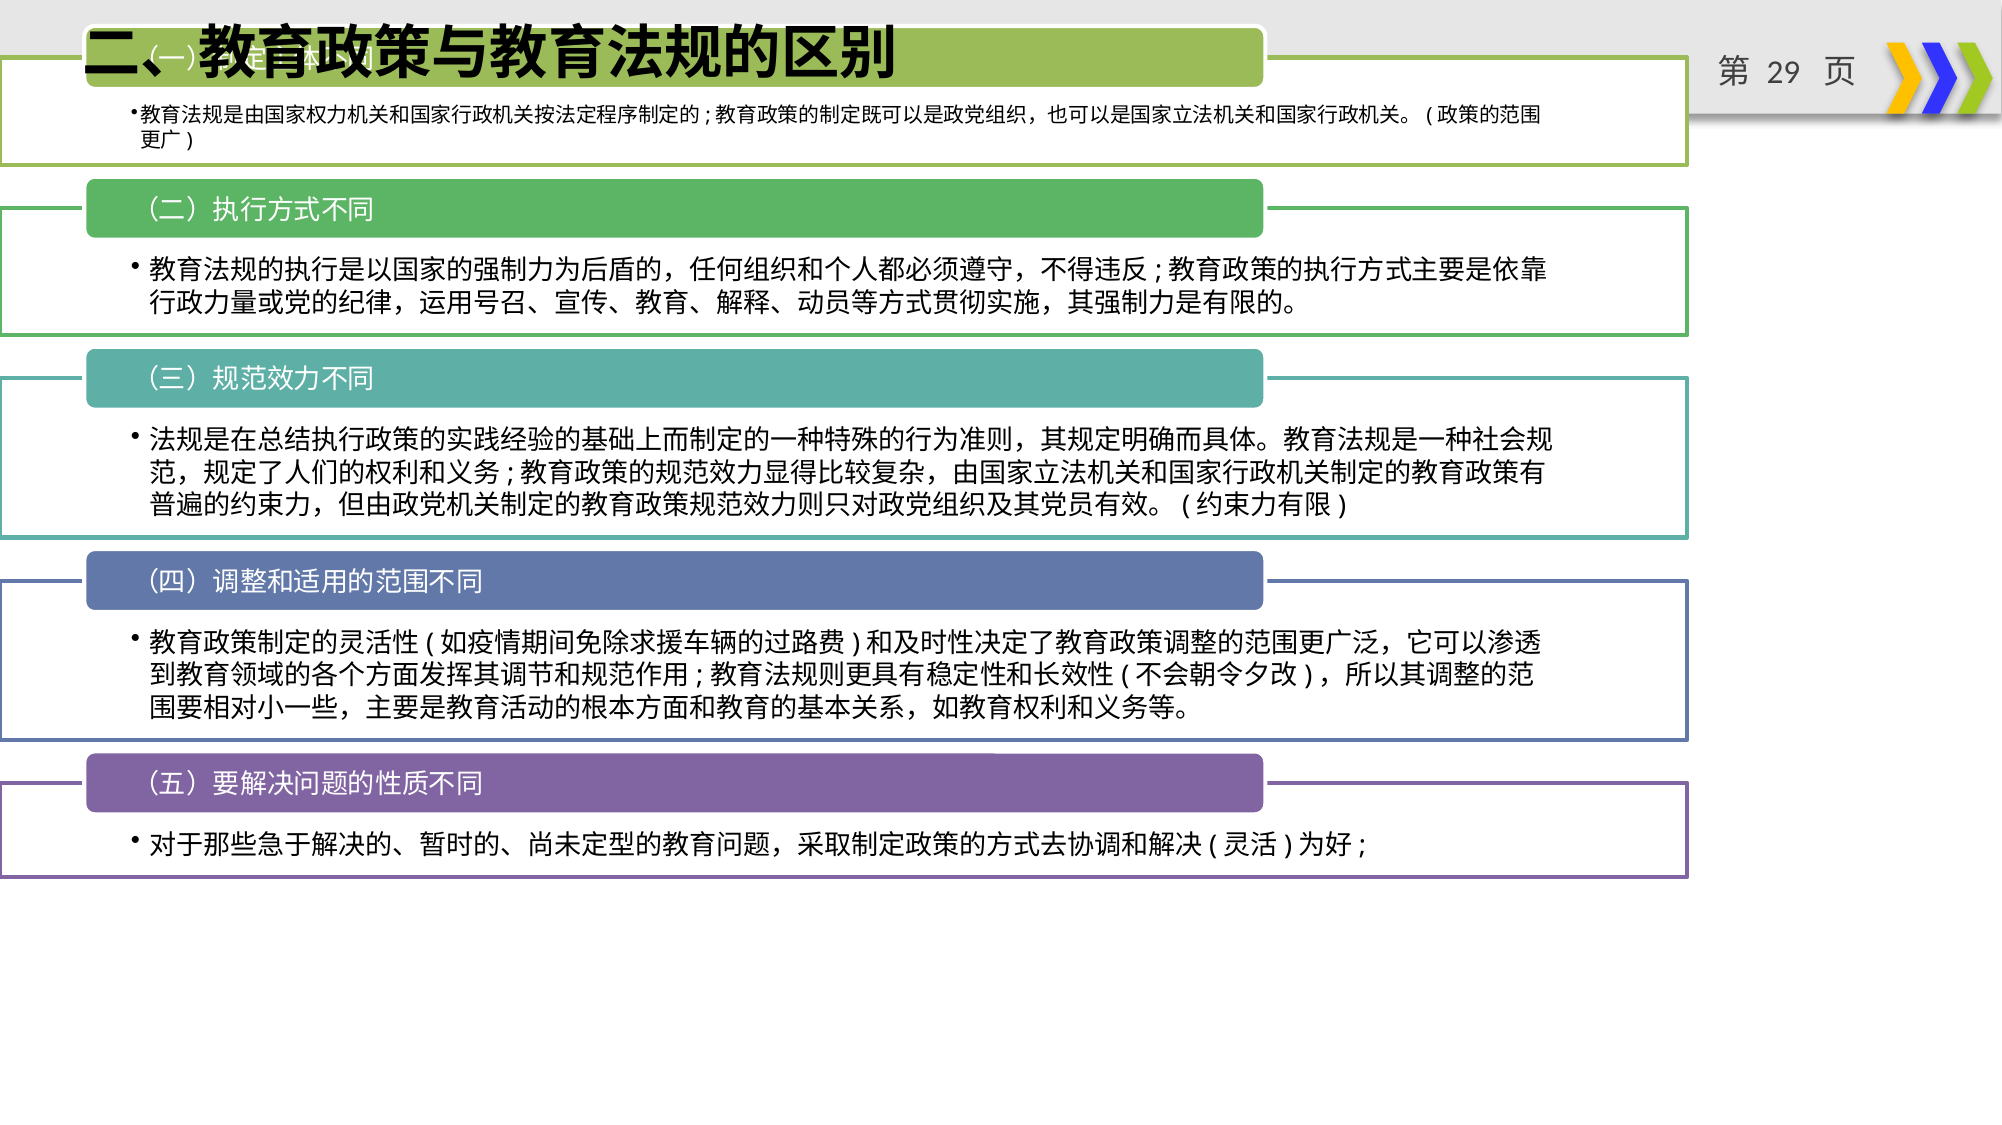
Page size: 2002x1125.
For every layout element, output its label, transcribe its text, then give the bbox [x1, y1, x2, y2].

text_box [126, 184, 1814, 1089]
text_box 二、教育政策与教育法规的区别 [67, 7, 1008, 93]
